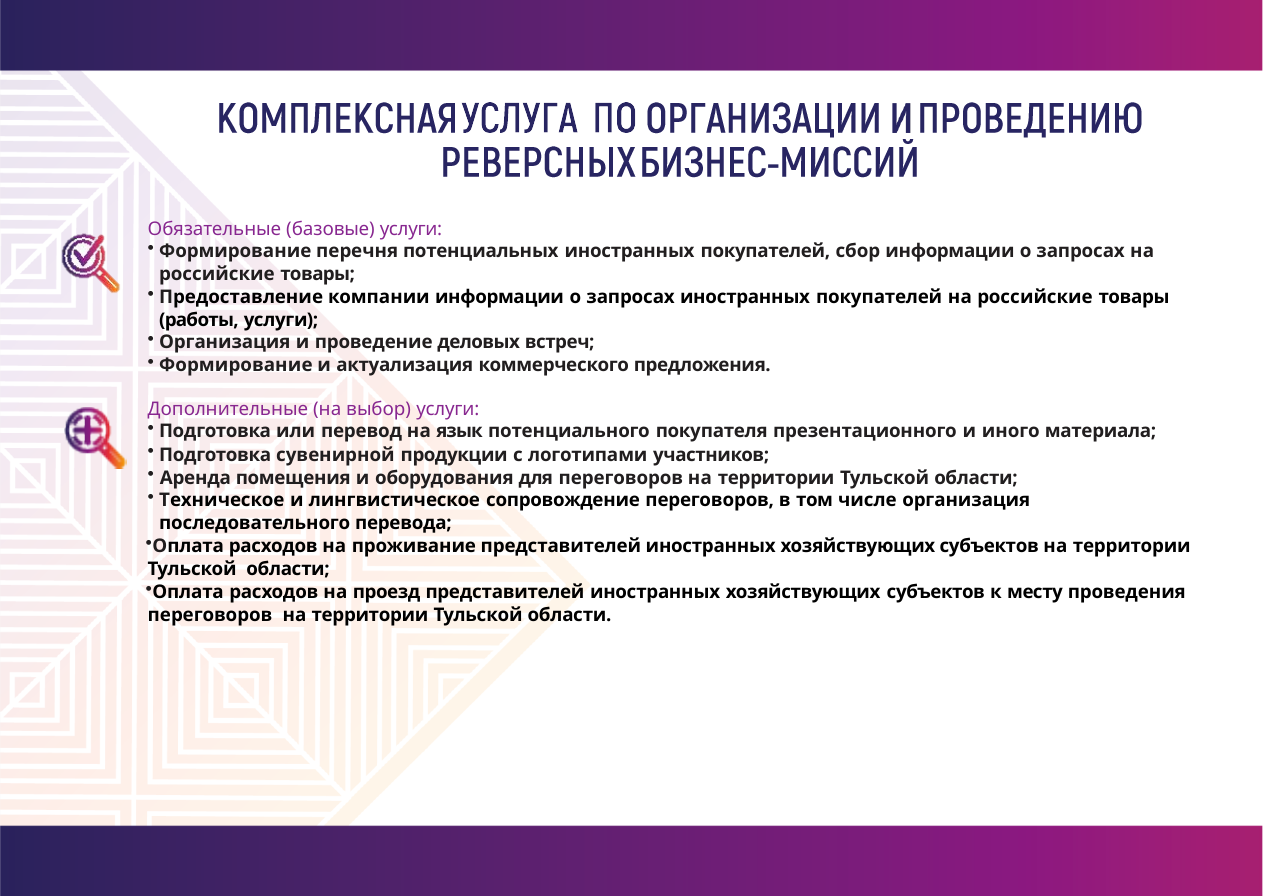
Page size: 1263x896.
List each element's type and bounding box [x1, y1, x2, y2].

text_box [54, 211, 137, 469]
text_box [0, 0, 1263, 896]
